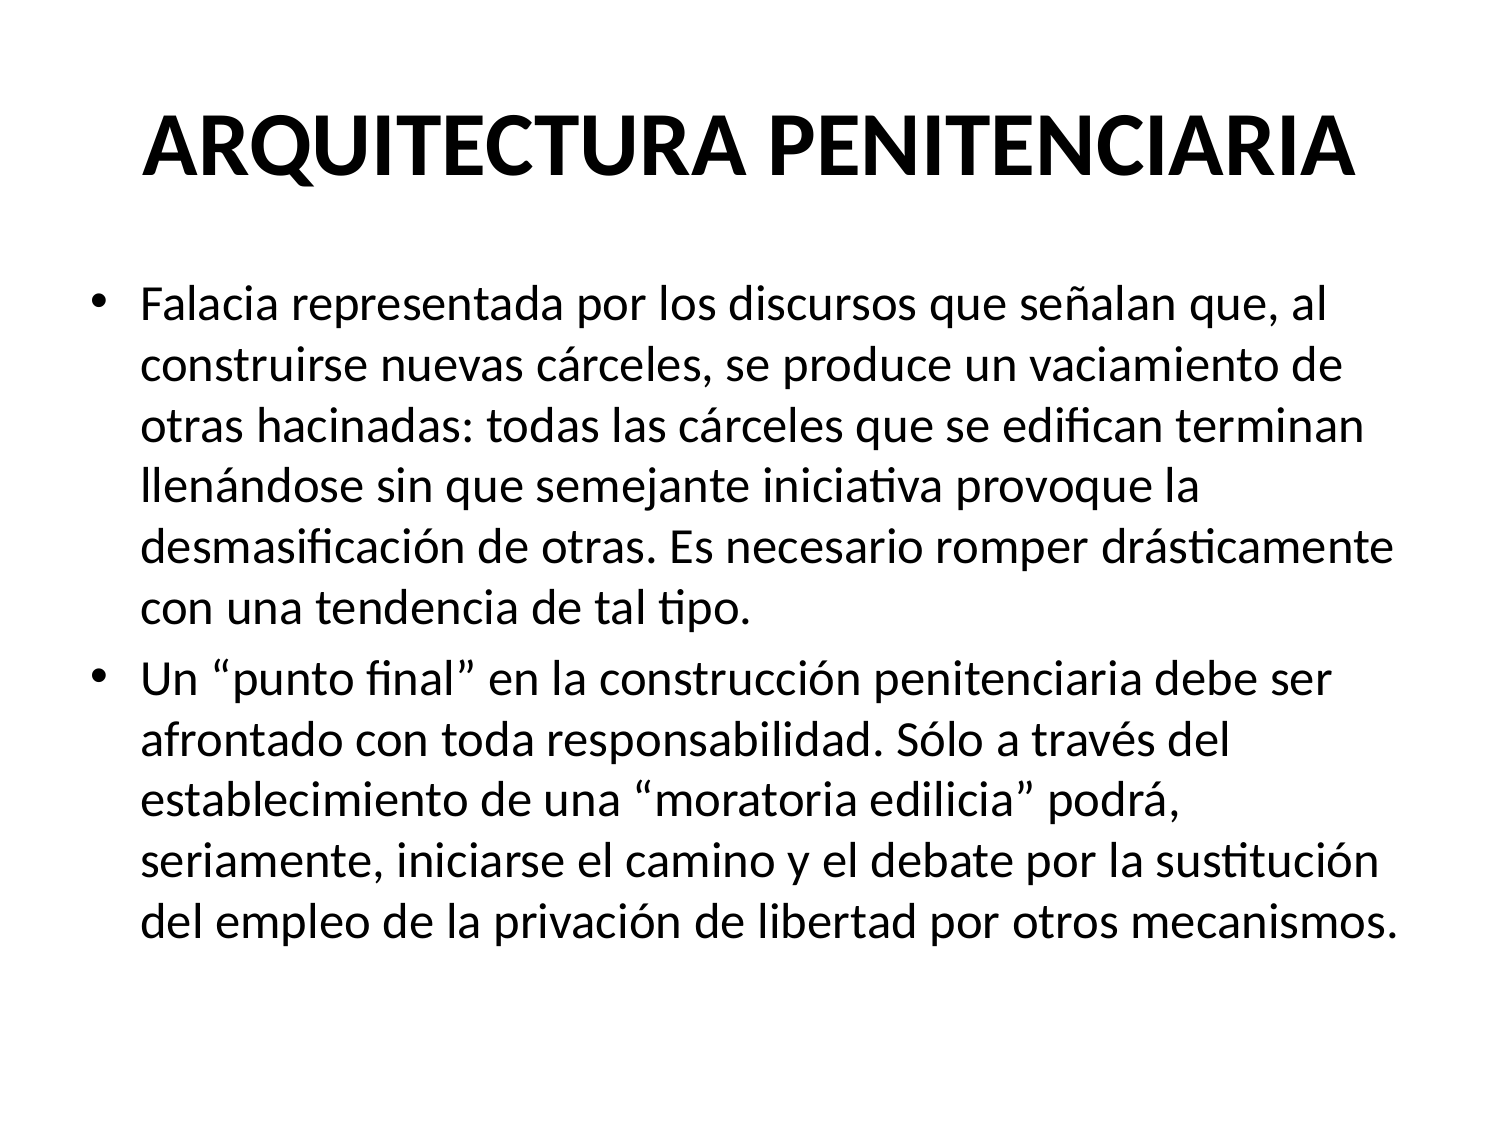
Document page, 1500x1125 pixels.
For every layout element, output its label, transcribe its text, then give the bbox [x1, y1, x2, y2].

list Falacia representada por los discursos que señalan que, al construirse nuevas cárceles, se produce un vaciamiento de otras hacinadas: todas las cárceles que se edifican terminan llenándose sin que semejante iniciativa provoque la desmasificación de otras. Es necesario romper drásticamente con una tendencia de tal tipo. Un “punto final” en la construcción penitenciaria debe ser afrontado con toda responsabilidad. Sólo a través del establecimiento de una “moratoria edilicia” podrá, seriamente, iniciarse el camino y el debate por la sustitución del empleo de la privación de libertad por otros mecanismos. [75, 262, 1425, 1005]
title ARQUITECTURA PENITENCIARIA [75, 45, 1425, 233]
